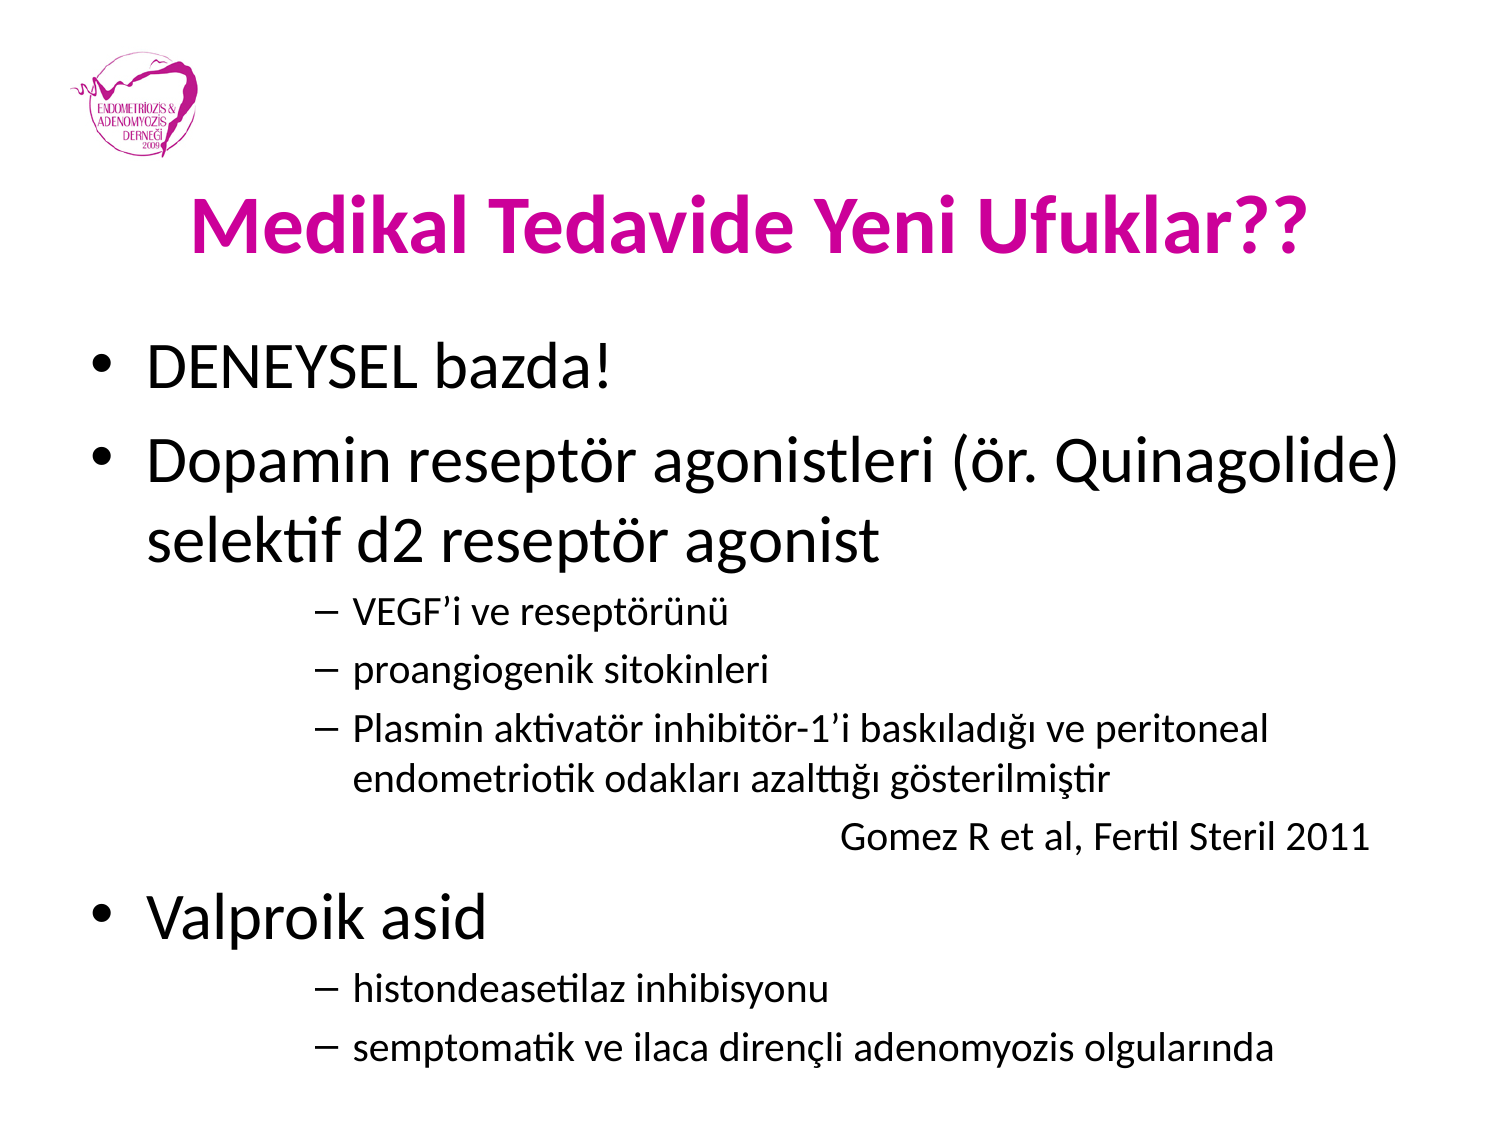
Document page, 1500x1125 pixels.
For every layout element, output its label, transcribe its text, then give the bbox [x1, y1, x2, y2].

picture [70, 46, 206, 162]
list DENEYSEL bazda! Dopamin reseptör agonistleri (ör. Quinagolide) selektif d2 reseptör agonist VEGF’i ve reseptörünü proangiogenik sitokinleri Plasmin aktivatör inhibitör-1’i baskıladığı ve peritoneal endometriotik odakları azalttığı gösterilmiştir Gomez R et al, Fertil Steril 2011 Valproik asid histondeasetilaz inhibisyonu semptomatik ve ilaca dirençli adenomyozis olgularında [75, 314, 1425, 1094]
title Medikal Tedavide Yeni Ufuklar?? [41, 125, 1459, 315]
